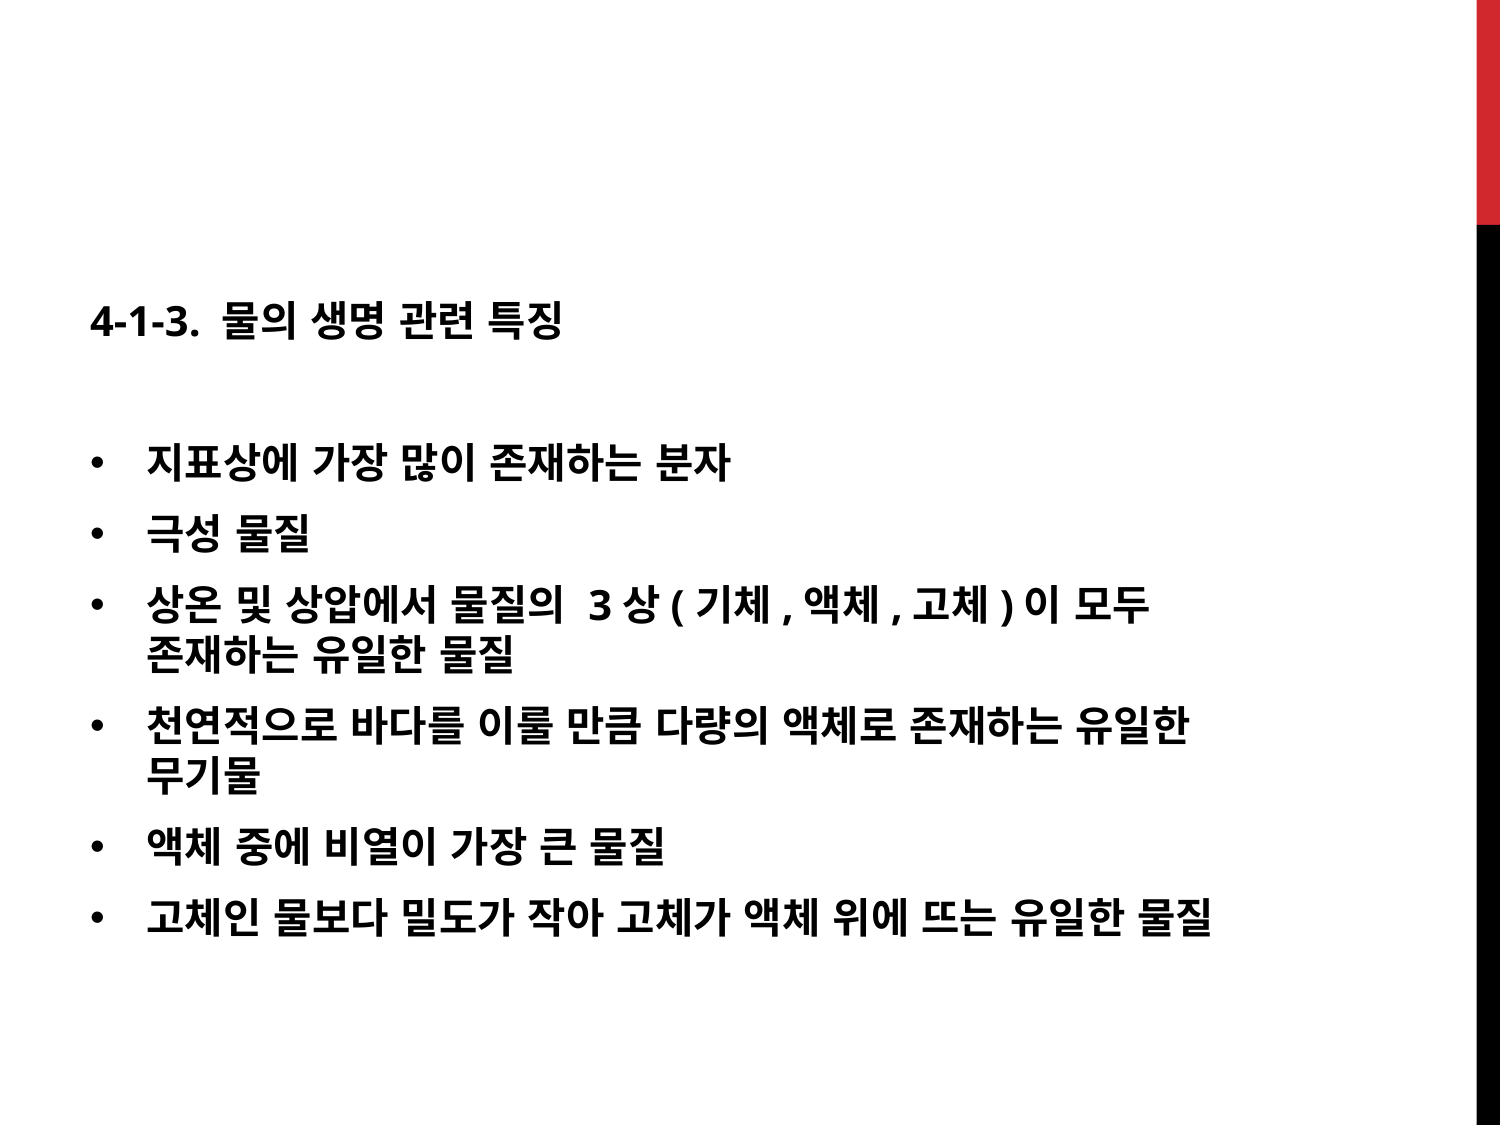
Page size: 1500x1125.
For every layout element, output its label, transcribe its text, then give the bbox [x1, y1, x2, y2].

list 4-1-3. 물의 생명 관련 특징 지표상에 가장 많이 존재하는 분자 극성 물질 상온 및 상압에서 물질의 3상(기체,액체,고체)이 모두 존재하는 유일한 물질 천연적으로 바다를 이룰 만큼 다량의 액체로 존재하는 유일한 무기물 액체 중에 비열이 가장 큰 물질 고체인 물보다 밀도가 작아 고체가 액체 위에 뜨는 유일한 물질 [75, 287, 1325, 1005]
